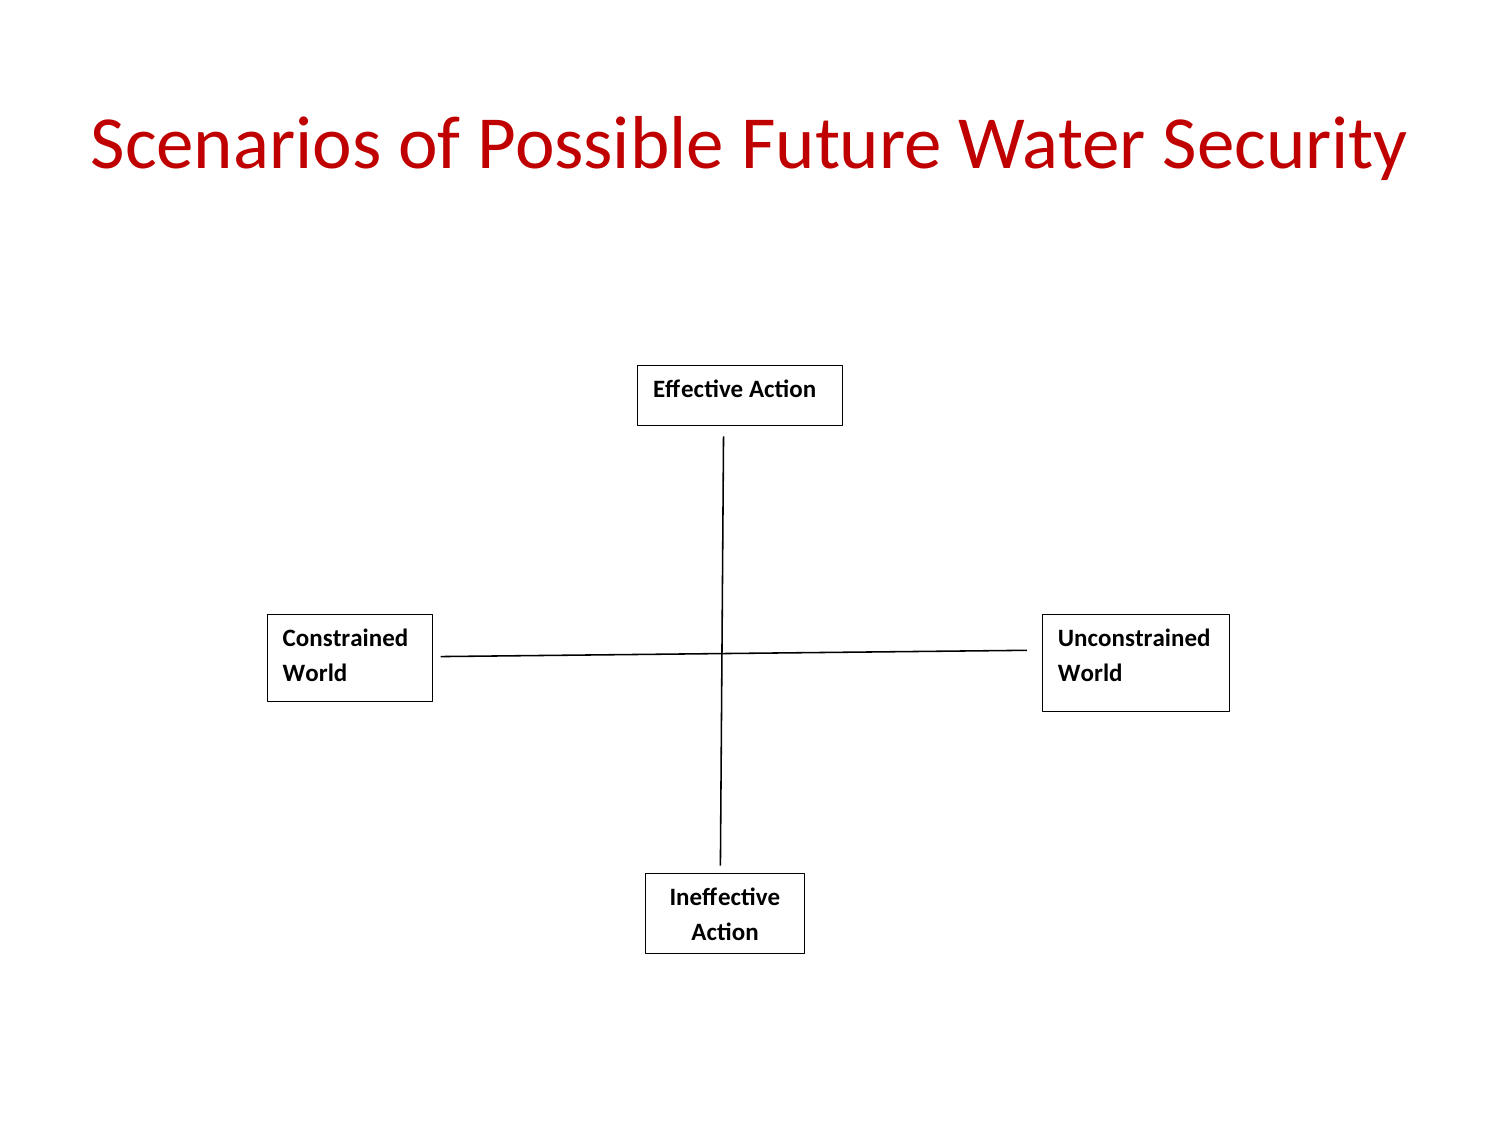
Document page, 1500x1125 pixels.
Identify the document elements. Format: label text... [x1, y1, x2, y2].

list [266, 308, 1234, 959]
title Scenarios of Possible Future Water Security [75, 45, 1425, 233]
